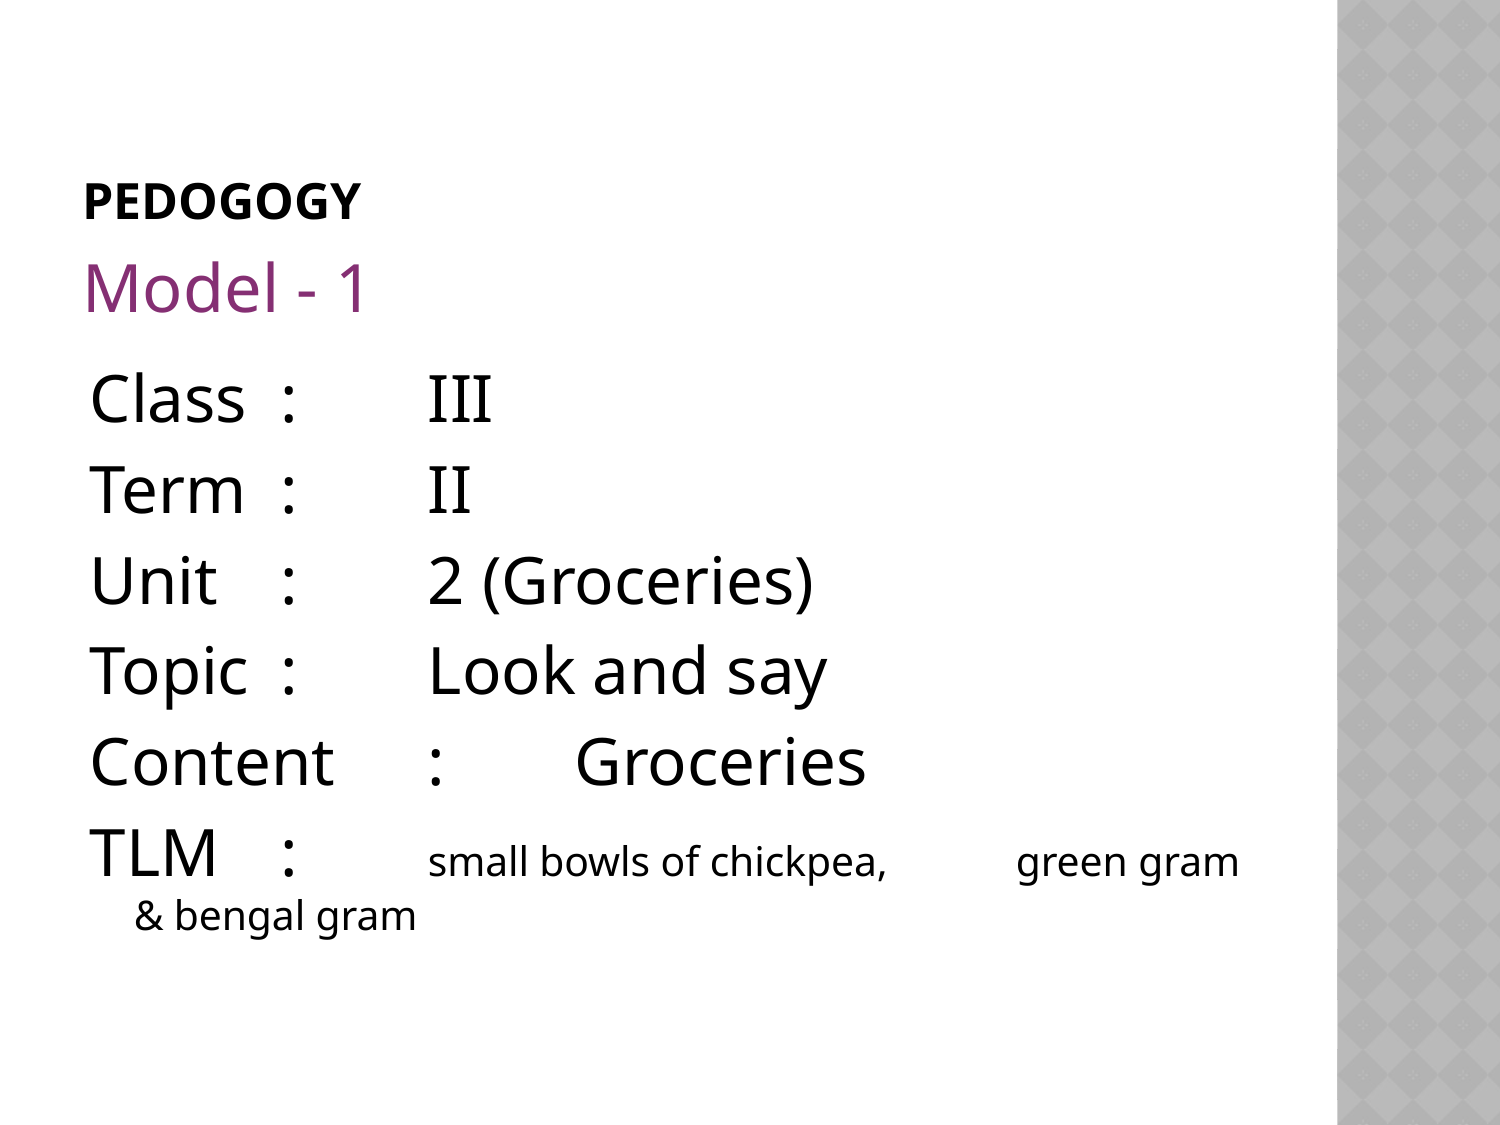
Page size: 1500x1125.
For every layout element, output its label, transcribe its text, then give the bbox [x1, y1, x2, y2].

list Model - 1 [75, 245, 1043, 345]
list Class : III Term : II Unit : 2 (Groceries) Topic : Look and say Content : Groceries TLM : small bowls of chickpea, green gram & bengal gram [75, 350, 1263, 1068]
title PEDOGOGY [75, 37, 1043, 230]
